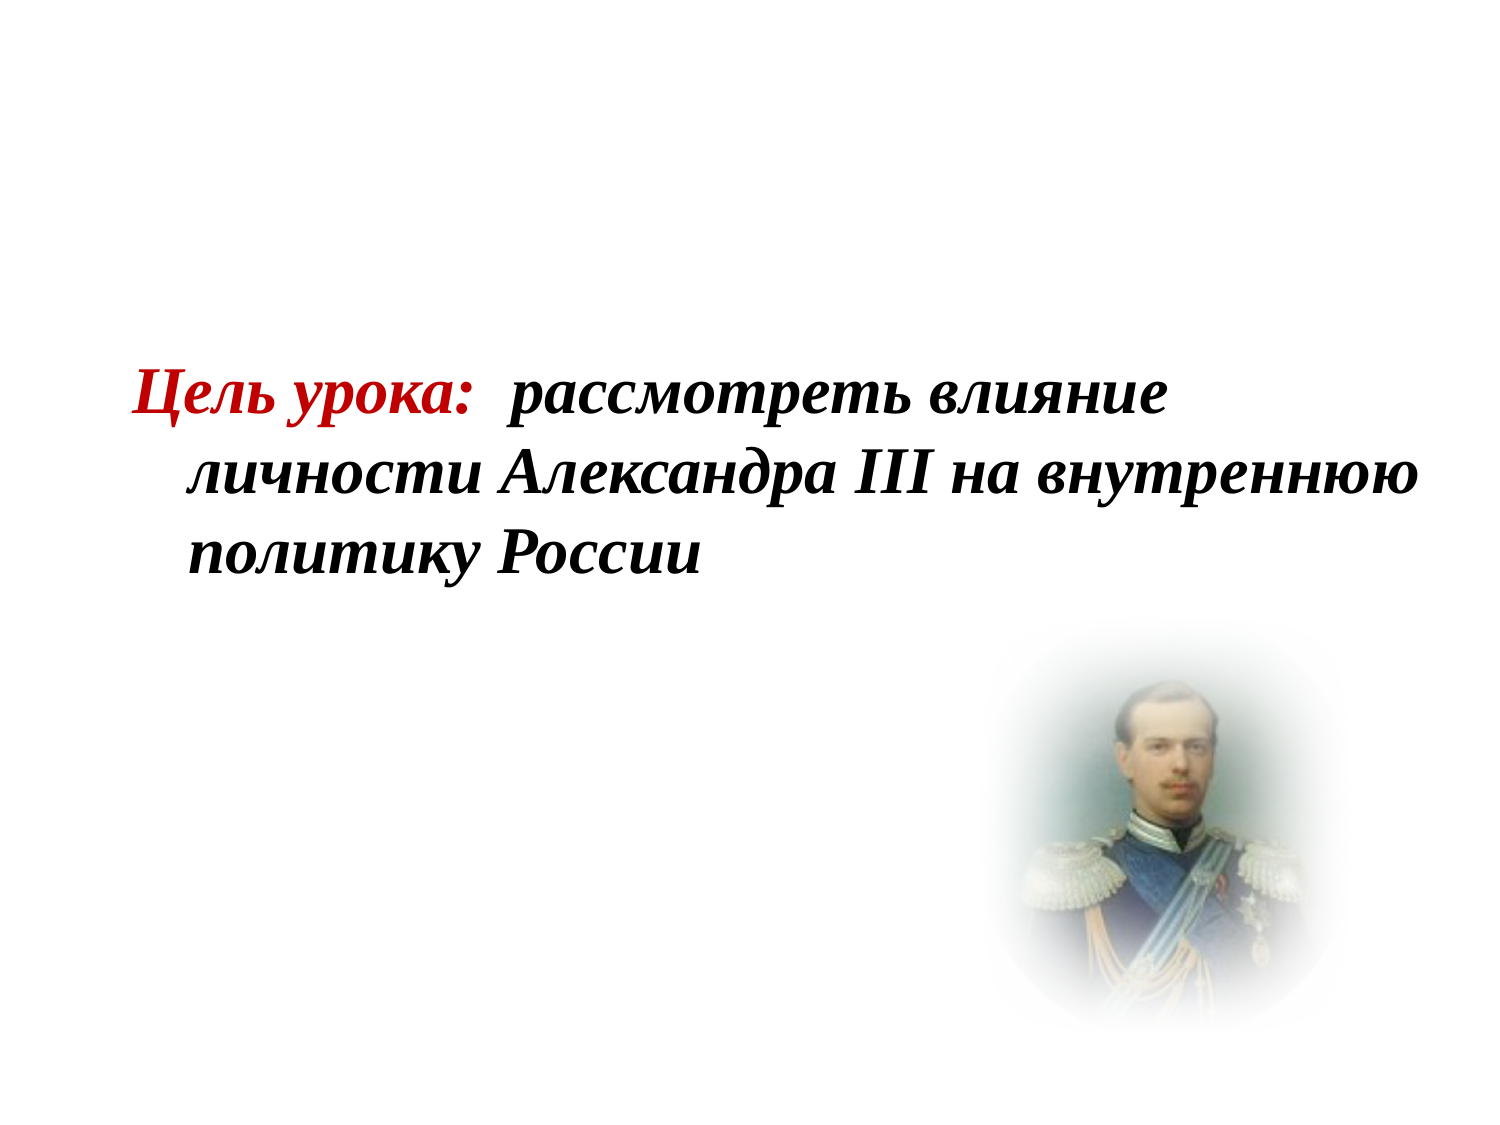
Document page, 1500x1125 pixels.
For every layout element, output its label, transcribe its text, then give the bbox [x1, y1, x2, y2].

list Цель урока: рассмотреть влияние личности Александра III на внутреннюю политику России [117, 339, 1468, 1083]
picture [972, 609, 1359, 1044]
